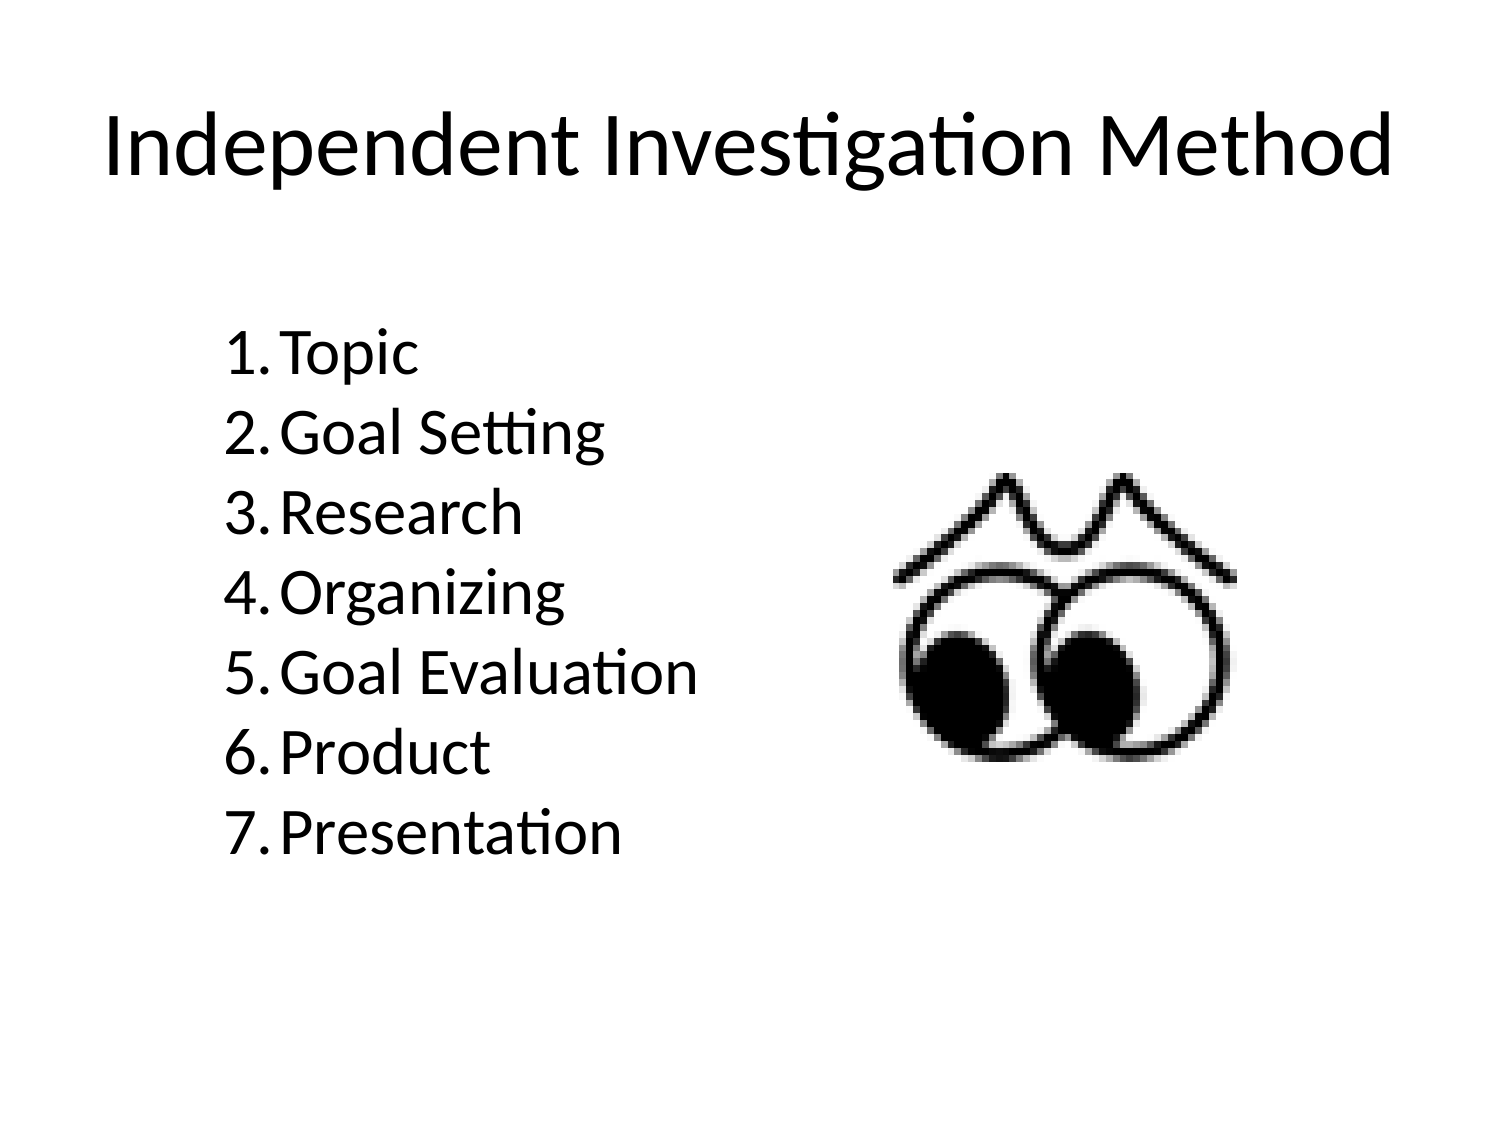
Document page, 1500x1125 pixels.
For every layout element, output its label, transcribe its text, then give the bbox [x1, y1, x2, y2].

picture [893, 473, 1237, 762]
text_box Topic Goal Setting Research Organizing Goal Evaluation Product Presentation [208, 300, 804, 875]
title Independent Investigation Method [75, 45, 1425, 233]
